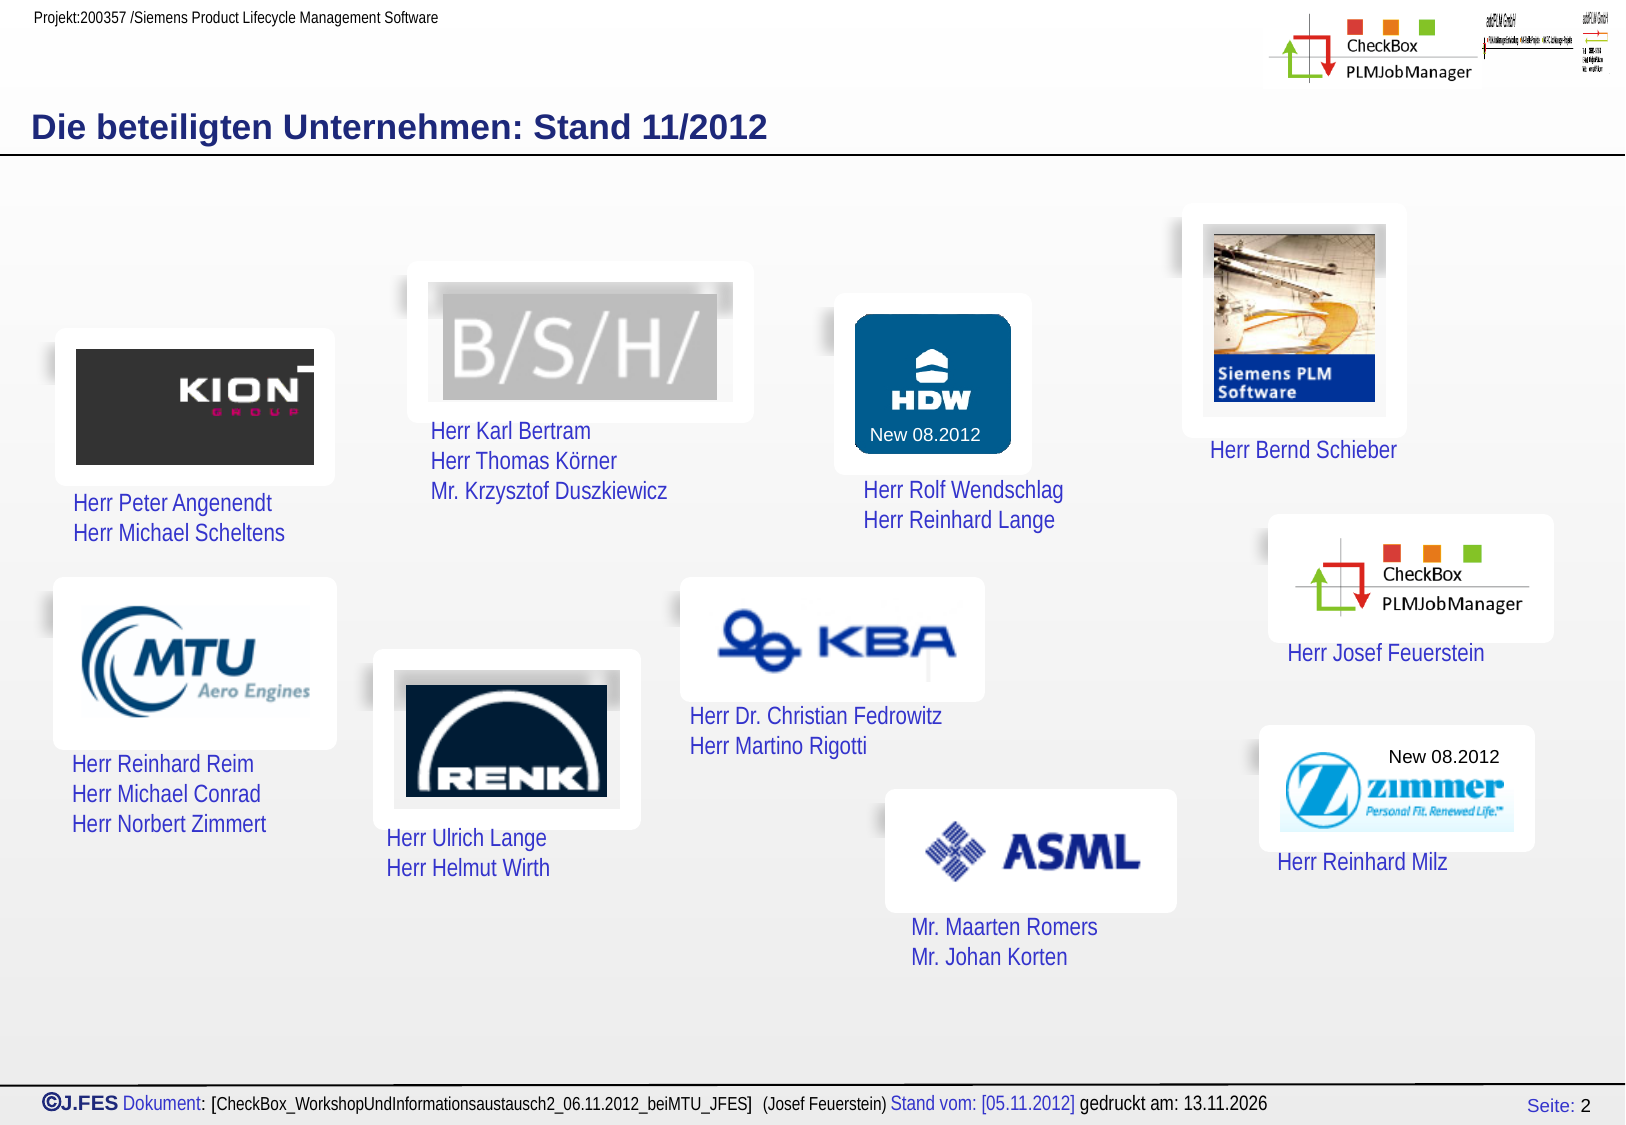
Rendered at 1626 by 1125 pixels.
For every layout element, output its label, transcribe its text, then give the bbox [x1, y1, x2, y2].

picture [1263, 10, 1482, 73]
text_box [55, 223, 1534, 980]
title Die beteiligten Unternehmen: Stand 11/2012 [30, 73, 1600, 148]
